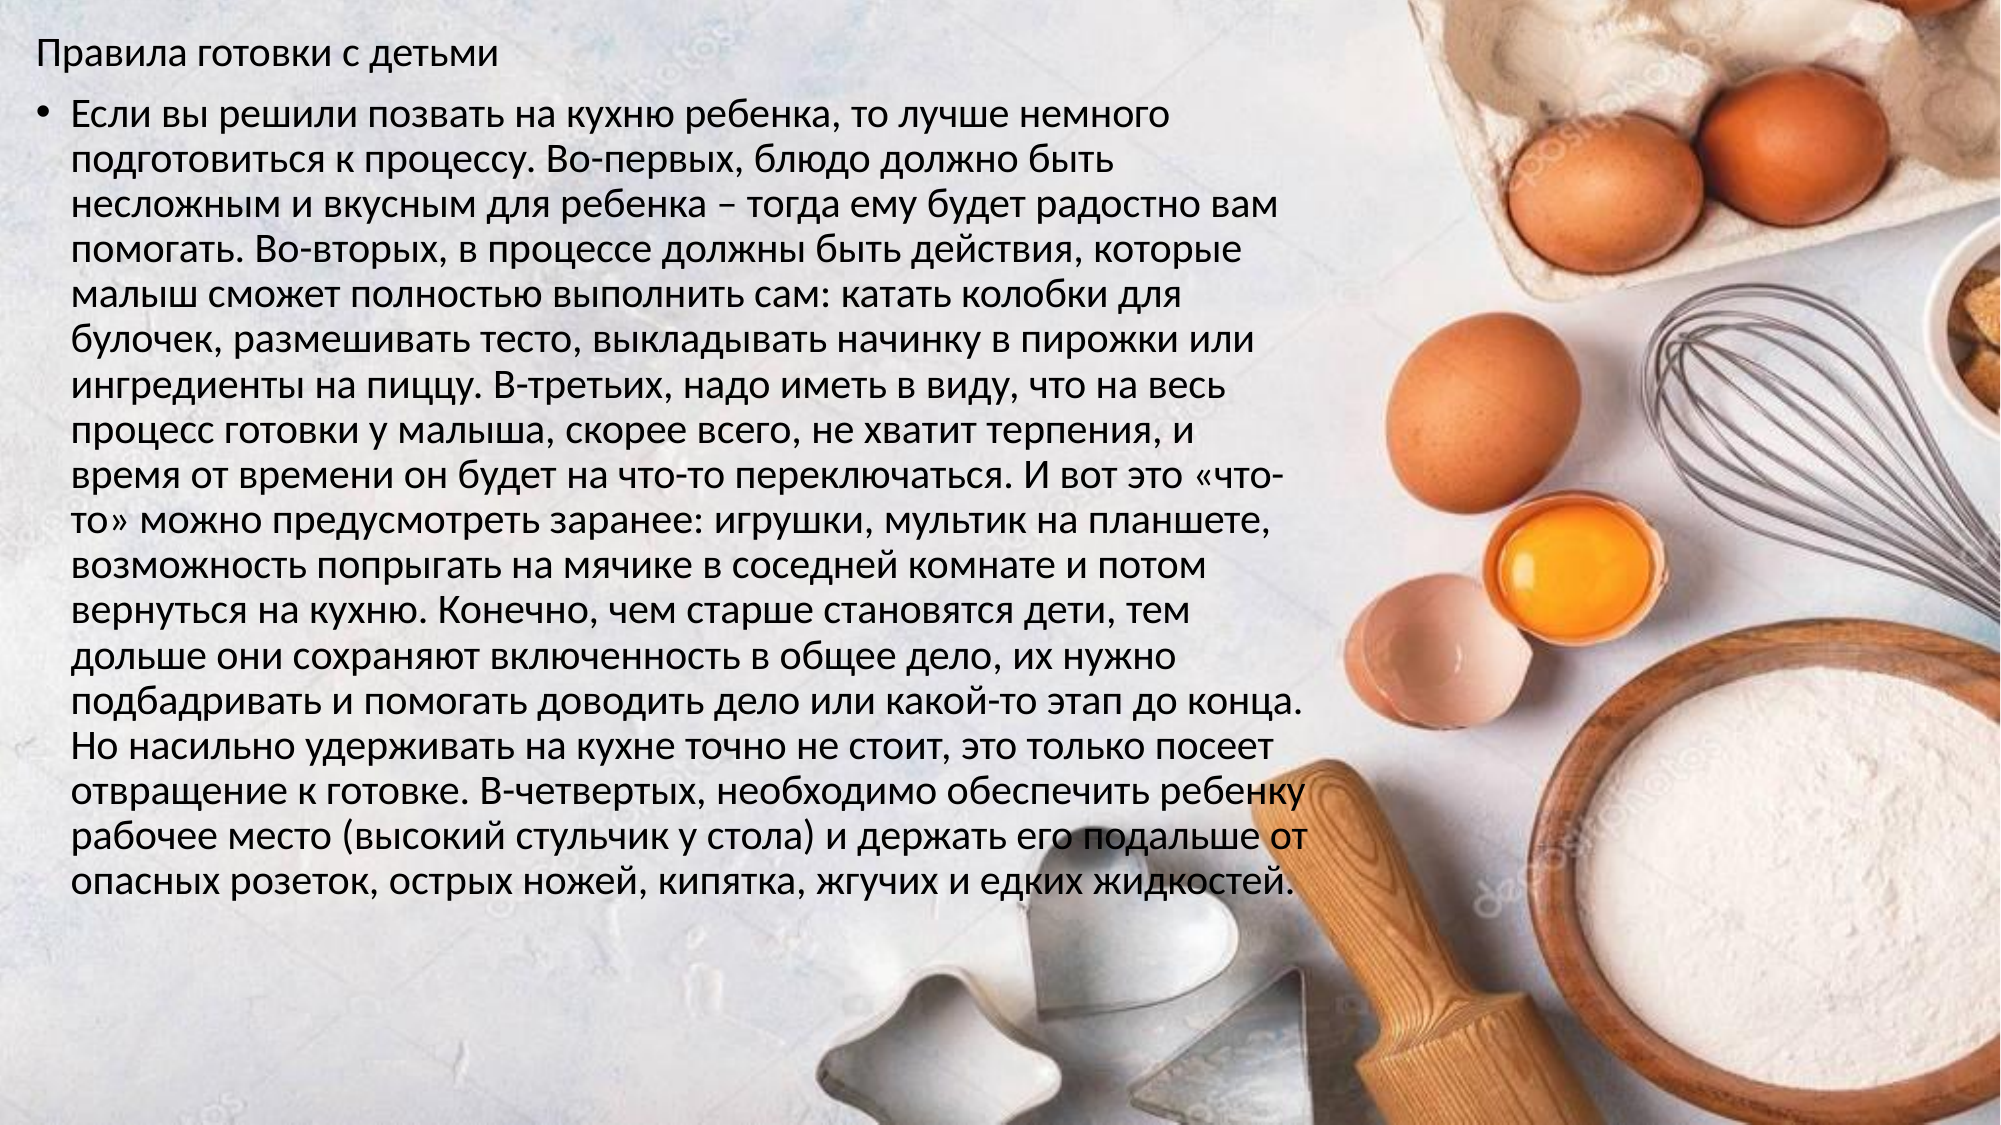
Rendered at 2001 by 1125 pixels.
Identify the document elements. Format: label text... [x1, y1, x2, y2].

picture [0, 0, 2001, 1125]
list Правила готовки с детьми Если вы решили позвать на кухню ребенка, то лучше немного подготовиться к процессу. Во-первых, блюдо должно быть несложным и вкусным для ребенка – тогда ему будет радостно вам помогать. Во-вторых, в процессе должны быть действия, которые малыш сможет полностью выполнить сам: катать колобки для булочек, размешивать тесто, выкладывать начинку в пирожки или ингредиенты на пиццу. В-третьих, надо иметь в виду, что на весь процесс готовки у малыша, скорее всего, не хватит терпения, и время от времени он будет на что-то переключаться. И вот это «что-то» можно предусмотреть заранее: игрушки, мультик на планшете, возможность попрыгать на мячике в соседней комнате и потом вернуться на кухню. Конечно, чем старше становятся дети, тем дольше они сохраняют включенность в общее дело, их нужно подбадривать и помогать доводить дело или какой-то этап до конца. Но насильно удерживать на кухне точно не стоит, это только посеет отвращение к готовке. В-четвертых, необходимо обеспечить ребенку рабочее место (высокий стульчик у стола) и держать его подальше от опасных розеток, острых ножей, кипятка, жгучих и едких жидкостей. [20, 23, 1324, 950]
